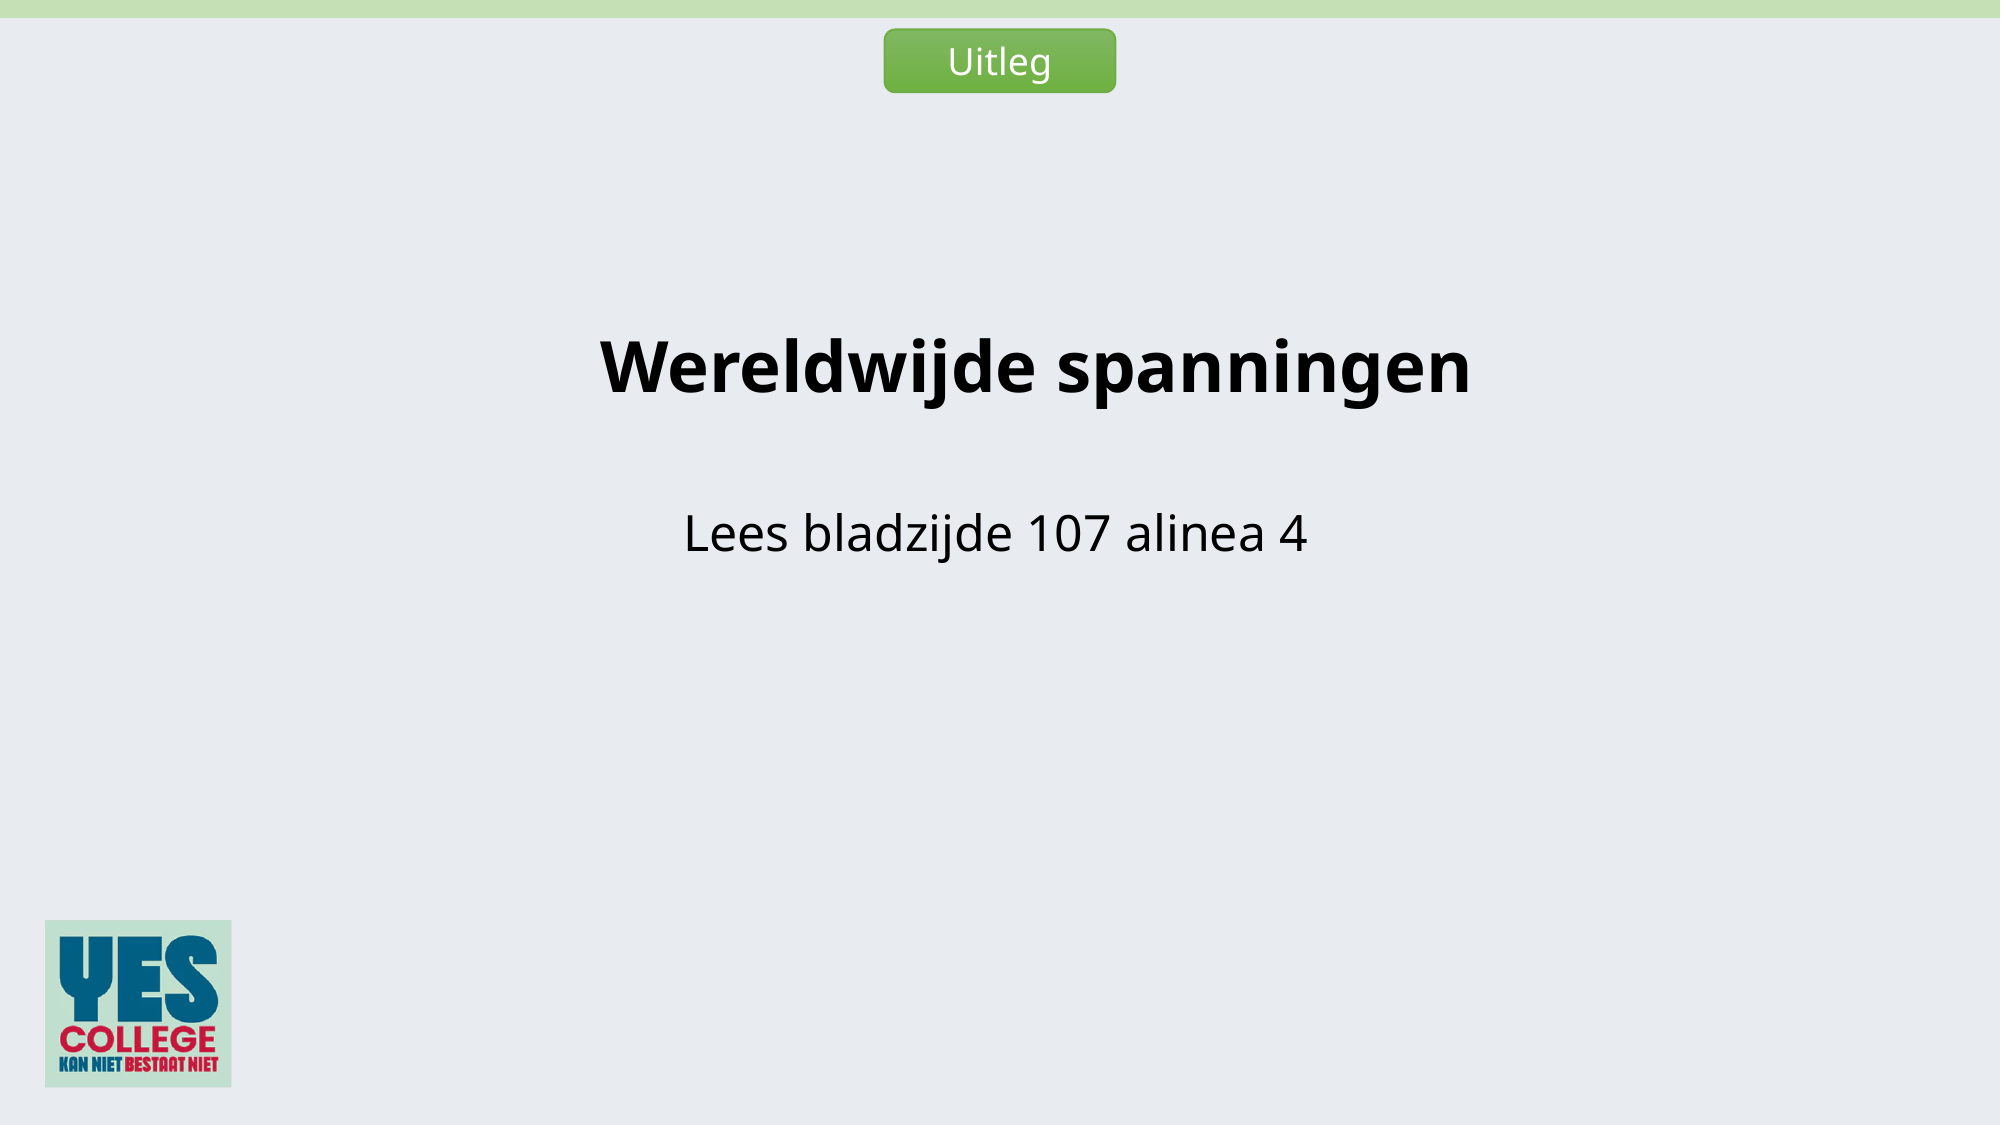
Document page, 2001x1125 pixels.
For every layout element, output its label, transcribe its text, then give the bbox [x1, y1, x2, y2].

text_box Uitleg [883, 28, 1117, 94]
text_box [0, 0, 2000, 18]
text_box Wereldwijde spanningen [585, 314, 1770, 415]
picture [0, 913, 356, 1093]
text_box Lees bladzijde 107 alinea 4 [668, 494, 1332, 629]
